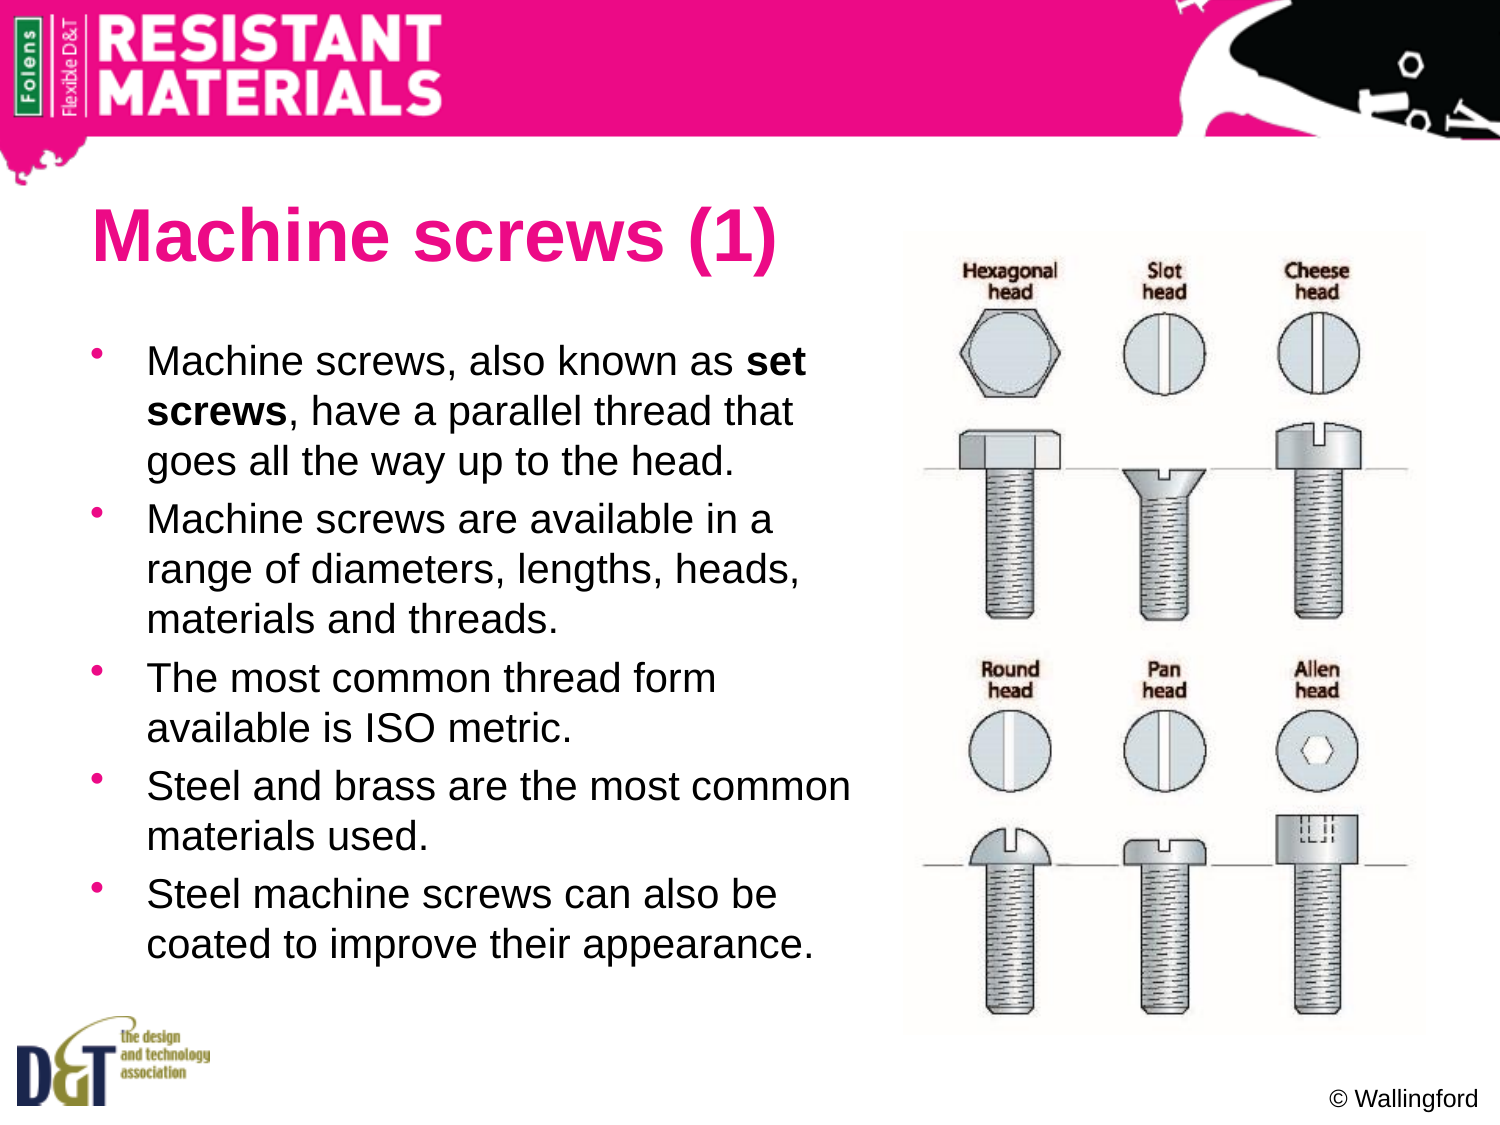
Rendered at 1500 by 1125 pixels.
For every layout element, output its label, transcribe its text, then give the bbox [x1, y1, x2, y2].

text_box © Wallingford [1257, 1074, 1495, 1125]
list Machine screws, also known as set screws, have a parallel thread that goes all the way up to the head. Machine screws are available in a range of diameters, lengths, heads, materials and threads. The most common thread form available is ISO metric. Steel and brass are the most common materials used. Steel machine screws can also be coated to improve their appearance. [75, 326, 892, 1005]
picture [0, 0, 1500, 1125]
title Machine screws (1) [76, 160, 1427, 301]
